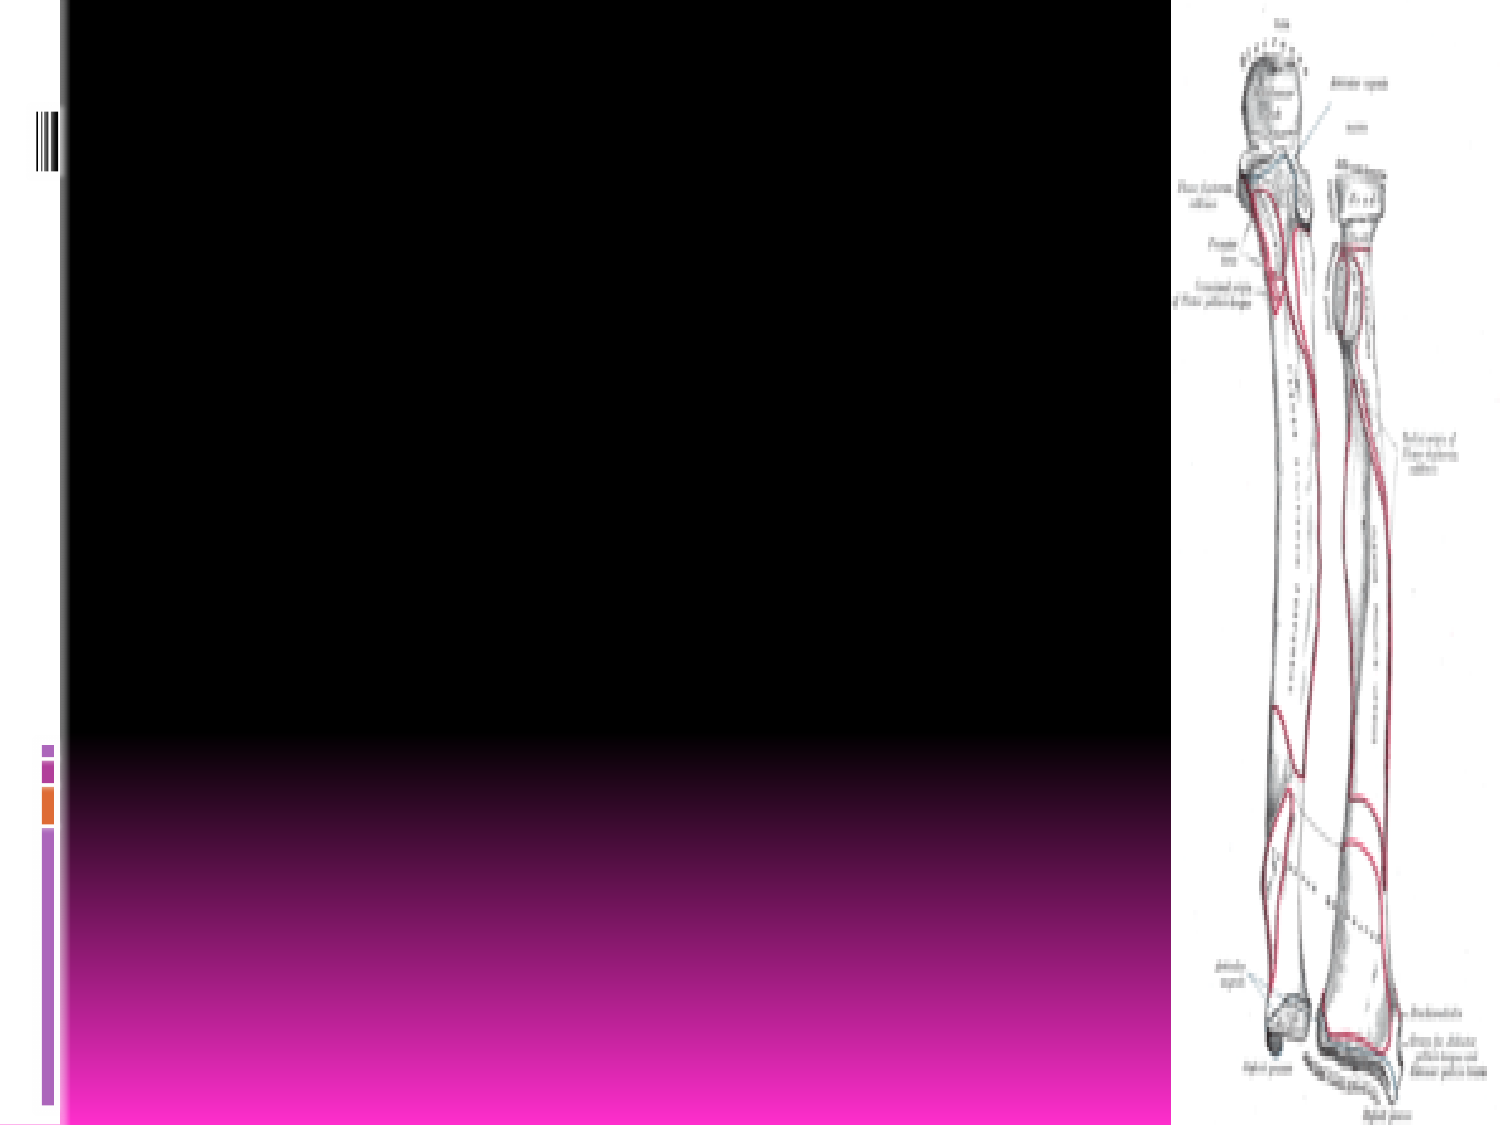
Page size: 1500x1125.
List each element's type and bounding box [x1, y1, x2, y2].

list [1171, 0, 1500, 1125]
